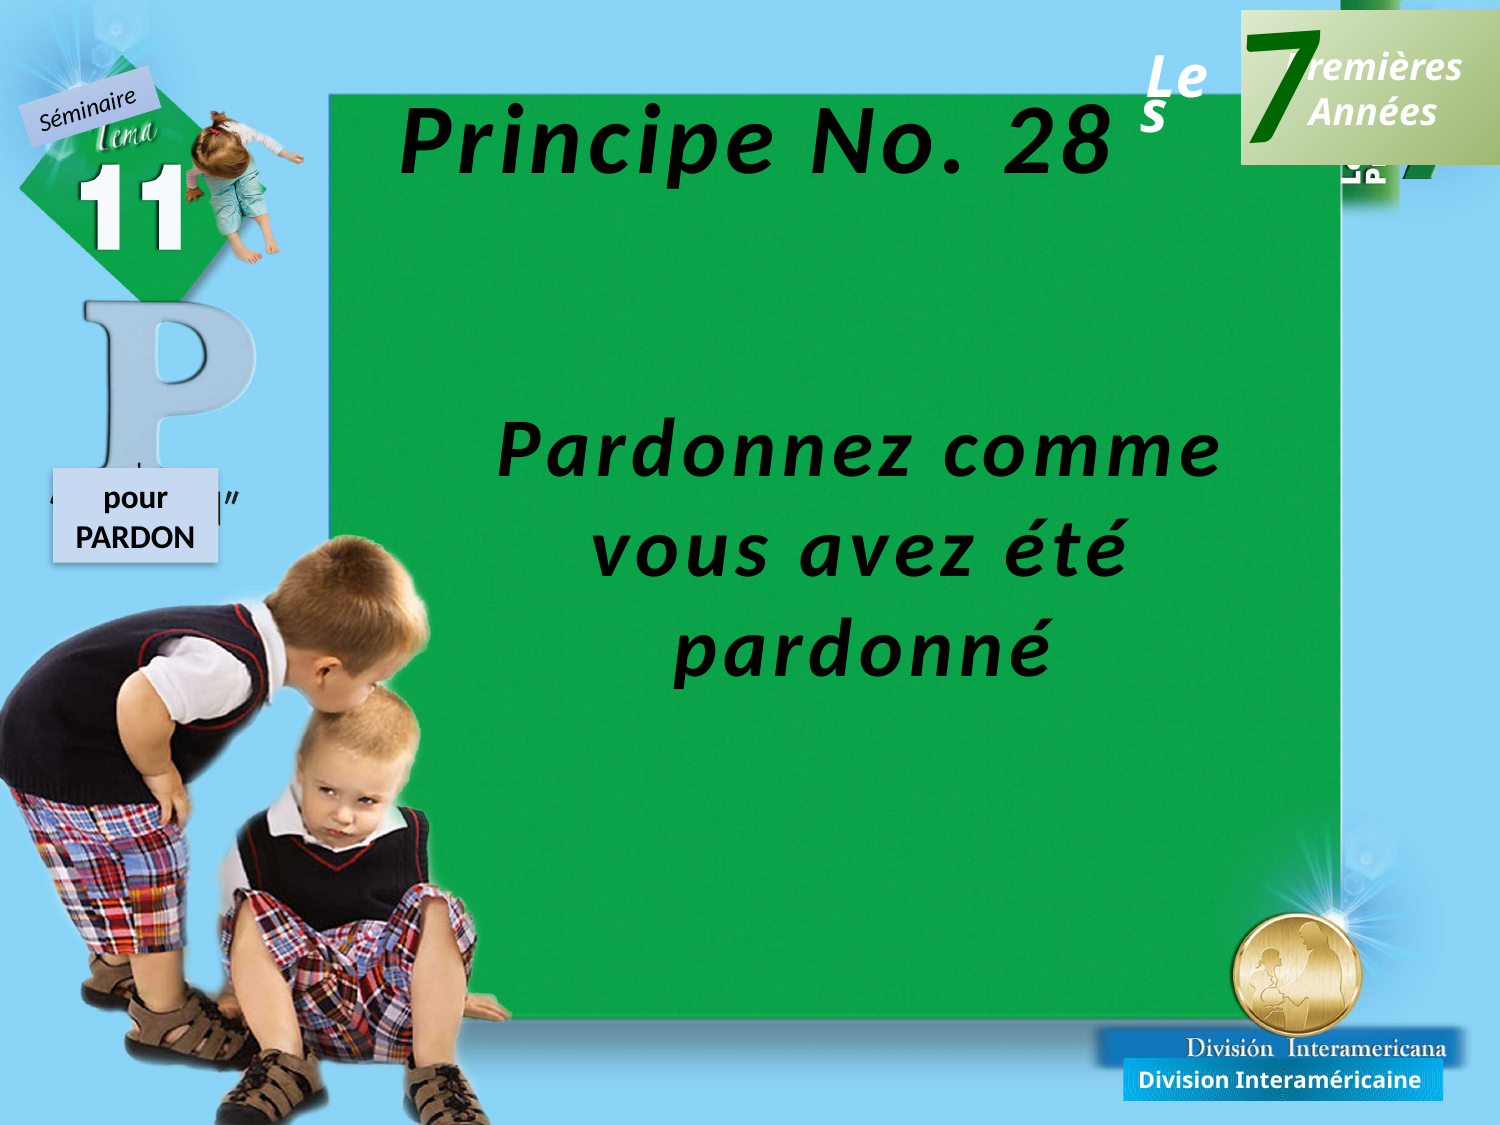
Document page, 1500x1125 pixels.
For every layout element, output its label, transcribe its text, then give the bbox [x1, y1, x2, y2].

picture [0, 0, 1500, 1125]
text_box pour PARDON [53, 467, 219, 563]
text_box Séminaire [18, 65, 162, 149]
text_box Principe No. 28 Pardonnez comme vous avez été pardonné [383, 66, 1341, 701]
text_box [1119, 0, 1500, 185]
text_box Division Interaméricaine [1123, 1058, 1444, 1101]
